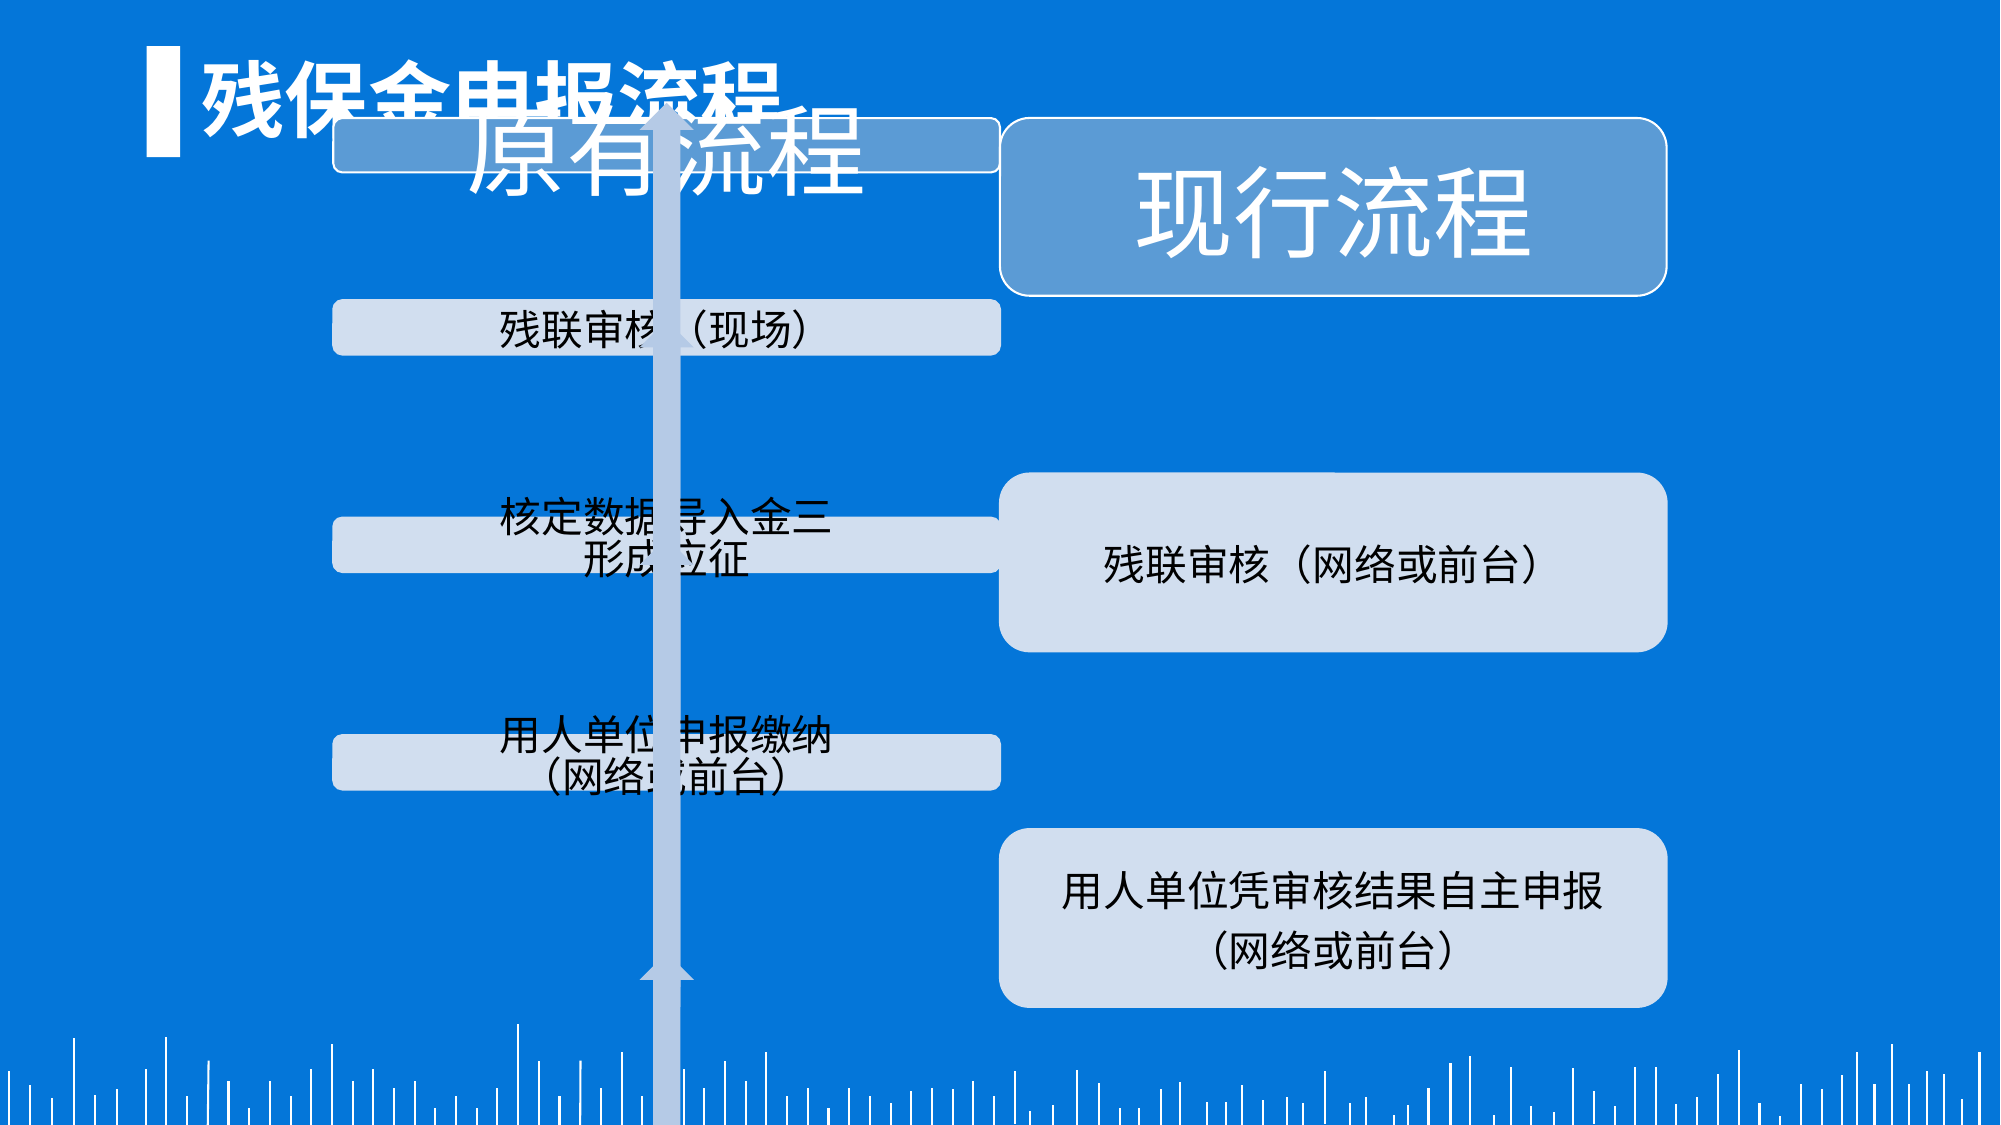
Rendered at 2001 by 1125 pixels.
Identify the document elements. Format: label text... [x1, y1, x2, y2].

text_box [333, 117, 1667, 1007]
text_box 残保金申报流程 [186, 41, 1189, 156]
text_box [8, 1024, 1980, 1125]
text_box [146, 45, 181, 158]
